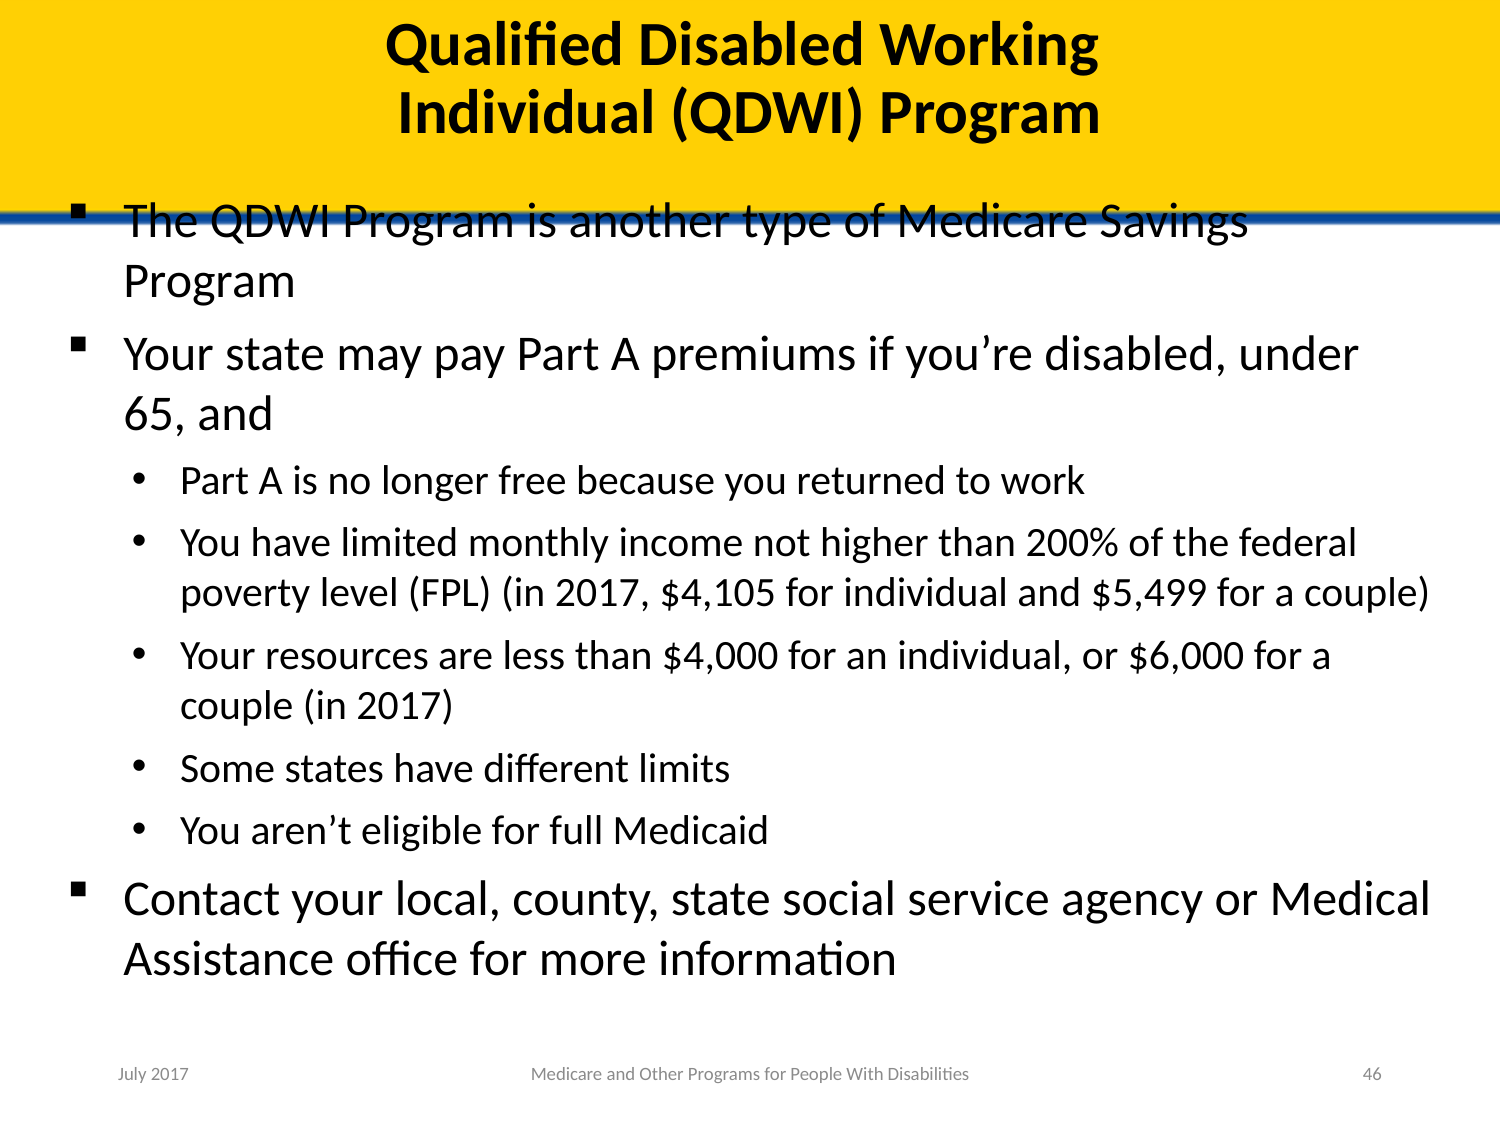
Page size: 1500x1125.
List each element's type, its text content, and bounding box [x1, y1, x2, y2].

list The QDWI Program is another type of Medicare Savings Program Your state may pay Part A premiums if you’re disabled, under 65, and Part A is no longer free because you returned to work You have limited monthly income not higher than 200% of the federal poverty level (FPL) (in 2017, $4,105 for individual and $5,499 for a couple) Your resources are less than $4,000 for an individual, or $6,000 for a couple (in 2017) Some states have different limits You aren’t eligible for full Medicaid Contact your local, county, state social service agency or Medical Assistance office for more information [51, 180, 1449, 1007]
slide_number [103, 1042, 441, 1103]
picture [0, 0, 1500, 1125]
slide_number 46 [1059, 1042, 1397, 1103]
footer Medicare and Other Programs for People With Disabilities [496, 1042, 1004, 1103]
title Qualified Disabled Working Individual (QDWI) Program [103, 2, 1397, 156]
